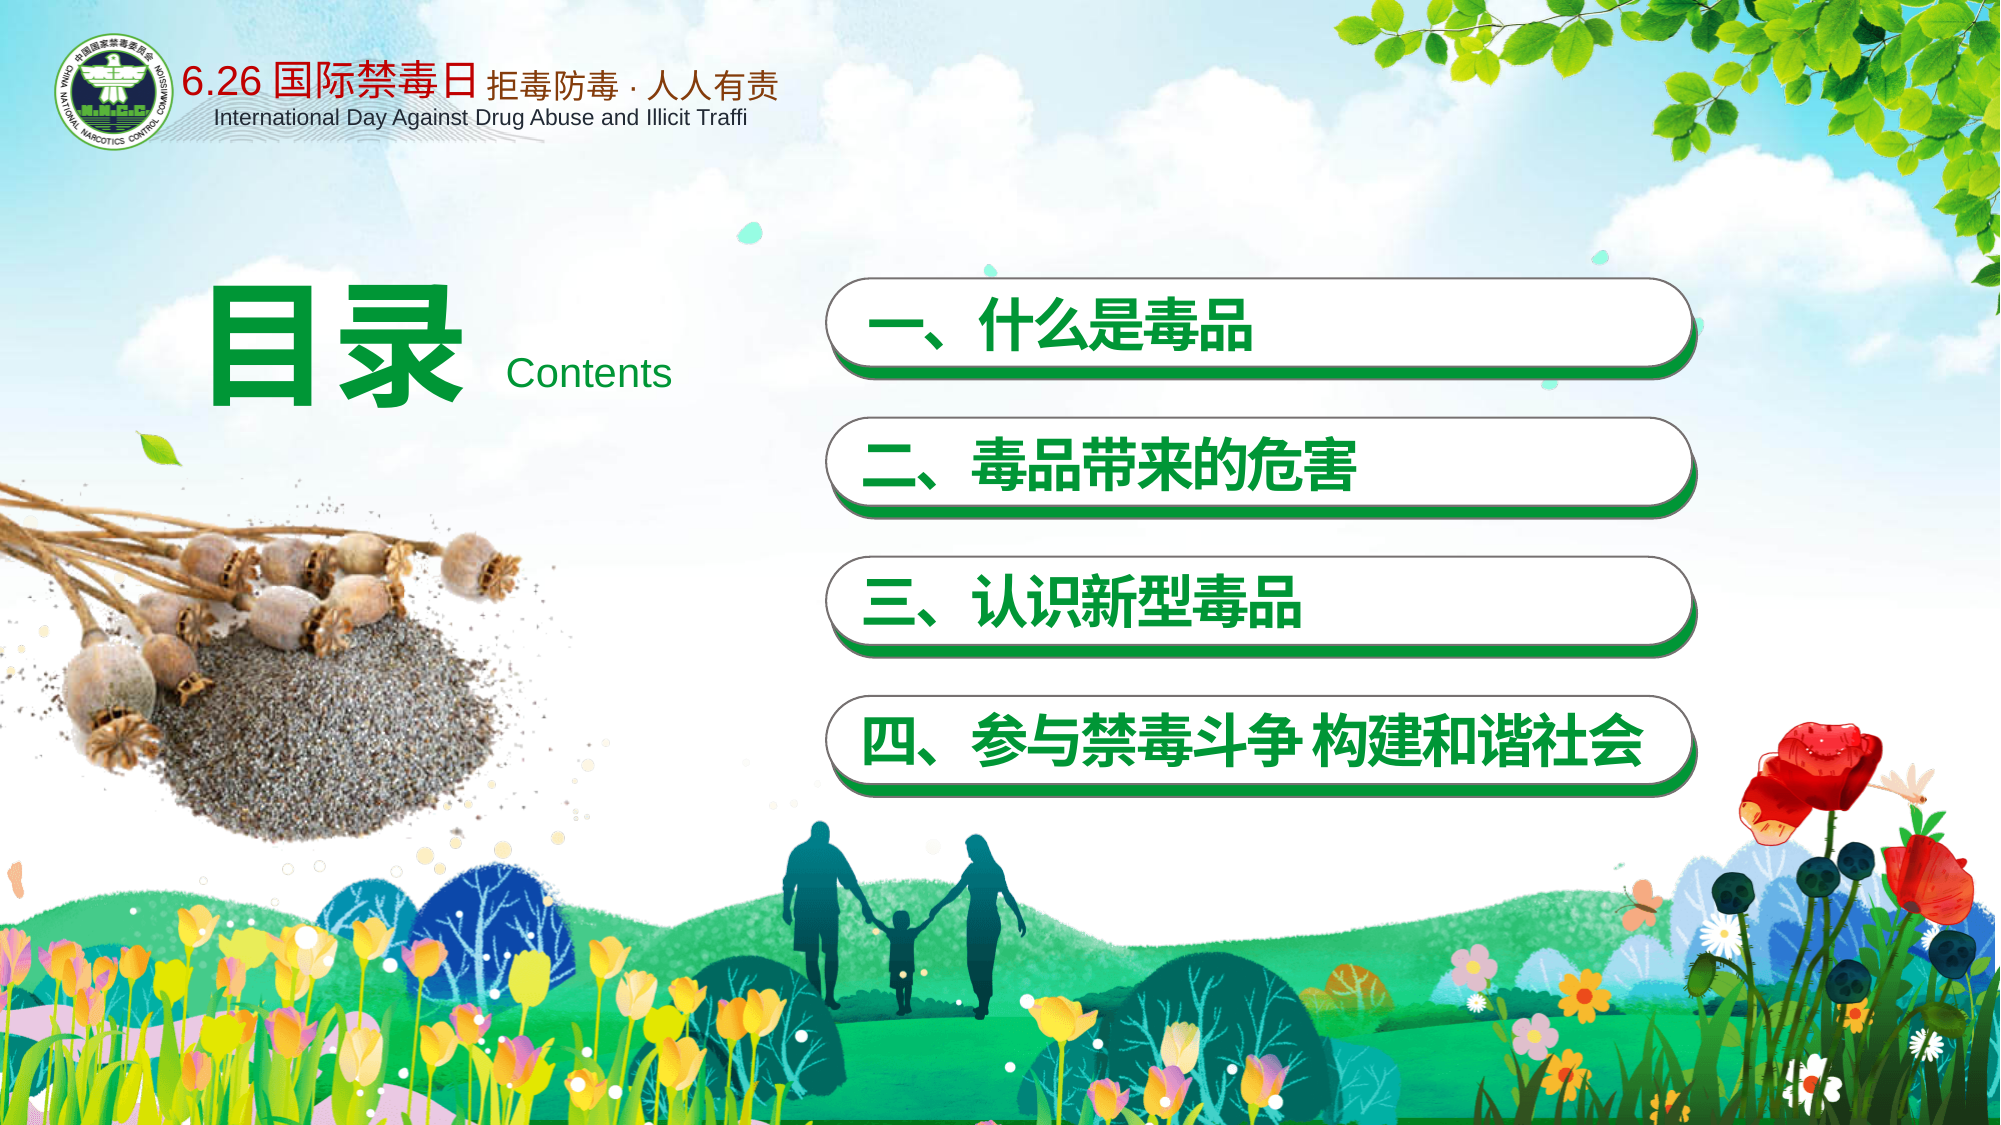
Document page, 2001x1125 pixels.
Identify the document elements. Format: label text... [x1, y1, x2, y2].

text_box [826, 278, 1697, 380]
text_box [826, 556, 1697, 658]
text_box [826, 695, 1697, 797]
picture [0, 0, 2000, 1125]
text_box Contents [490, 328, 1301, 403]
text_box International Day Against Drug Abuse and Illicit Traffi [589, 94, 763, 137]
text_box 目录 [180, 217, 990, 431]
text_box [826, 417, 1697, 519]
text_box 拒毒防毒·人人有责 [589, 50, 891, 113]
